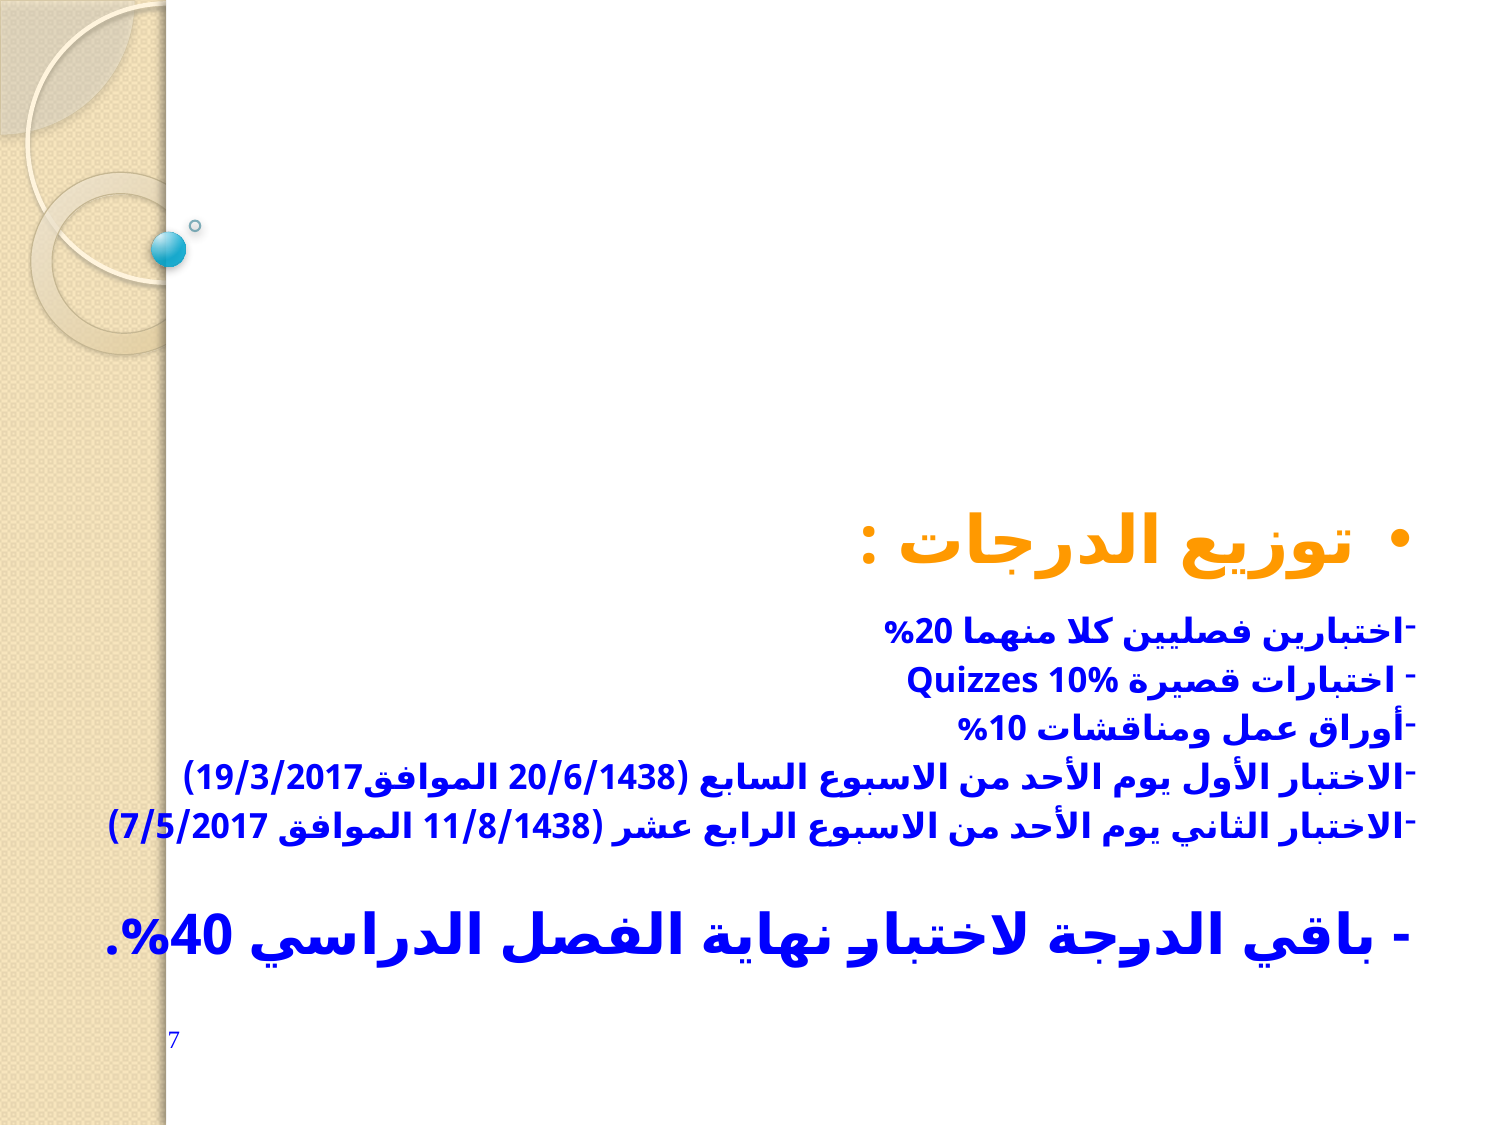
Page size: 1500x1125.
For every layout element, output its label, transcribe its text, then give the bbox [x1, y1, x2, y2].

text_box توزيع الدرجات : [76, 489, 1427, 503]
text_box [127, 457, 1477, 593]
text_box [79, 734, 1430, 892]
text_box اختبارين فصليين كلا منهما 20% اختبارات قصيرة Quizzes 10% أوراق عمل ومناقشات 10% الاختبار الأول يوم الأحد من الاسبوع السابع (20/6/1438 الموافق19/3/2017) الاختبار الثاني يوم الأحد من الاسبوع الرابع عشر (11/8/1438 الموافق 7/5/2017) [76, 503, 1427, 891]
text_box - باقي الدرجة لاختبار نهاية الفصل الدراسي 40%. [76, 891, 1427, 1069]
